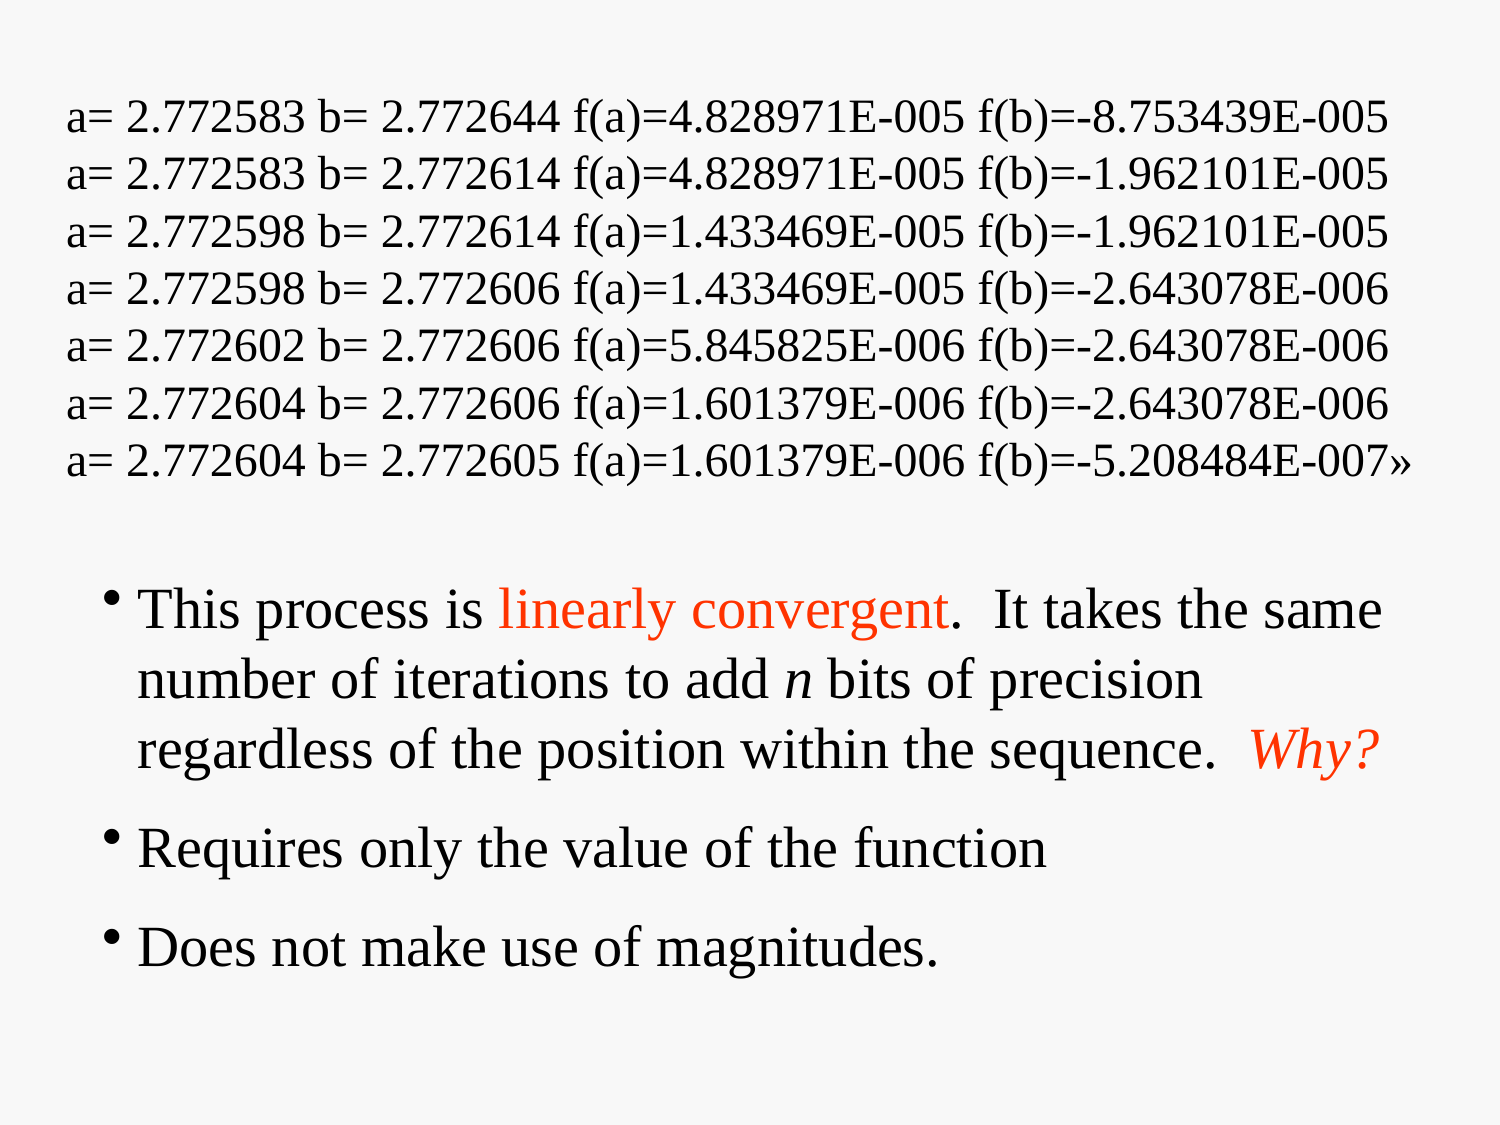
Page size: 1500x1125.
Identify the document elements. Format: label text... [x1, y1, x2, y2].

text_box This process is linearly convergent. It takes the same number of iterations to add n bits of precision regardless of the position within the sequence. Why? Requires only the value of the function Does not make use of magnitudes. [87, 562, 1400, 986]
text_box a= 2.772583 b= 2.772644 f(a)=4.828971E-005 f(b)=-8.753439E-005 a= 2.772583 b= 2.772614 f(a)=4.828971E-005 f(b)=-1.962101E-005 a= 2.772598 b= 2.772614 f(a)=1.433469E-005 f(b)=-1.962101E-005 a= 2.772598 b= 2.772606 f(a)=1.433469E-005 f(b)=-2.643078E-006 a= 2.772602 b= 2.772606 f(a)=5.845825E-006 f(b)=-2.643078E-006 a= 2.772604 b= 2.772606 f(a)=1.601379E-006 f(b)=-2.643078E-006 a= 2.772604 b= 2.772605 f(a)=1.601379E-006 f(b)=-5.208484E-007» [51, 76, 1442, 494]
